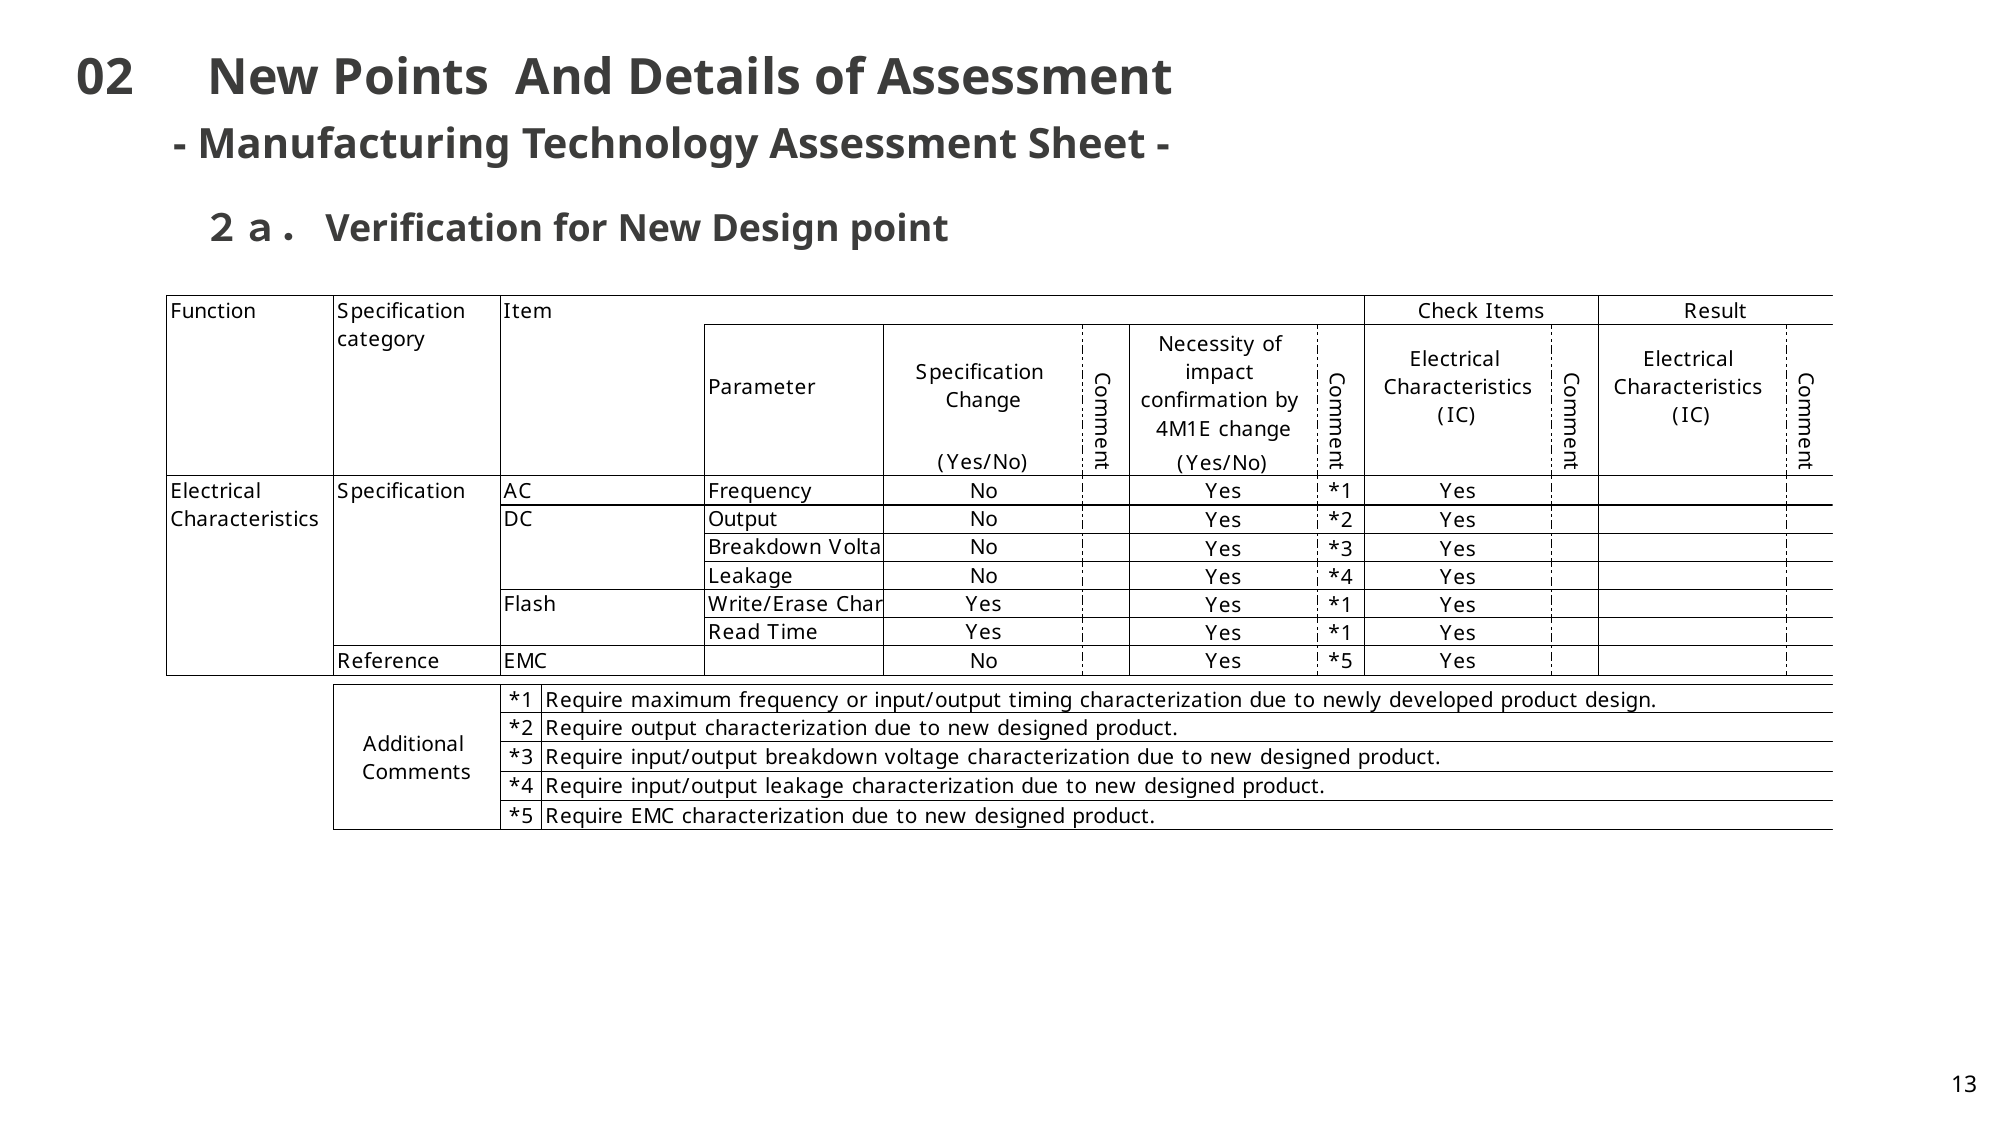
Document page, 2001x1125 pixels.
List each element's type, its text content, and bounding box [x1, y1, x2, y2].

text_box - Manufacturing Technology Assessment Sheet - [173, 122, 1994, 168]
text_box ２ａ．Verification for New Design point [189, 196, 965, 256]
picture [165, 294, 1834, 831]
title 02 New Points And Details of Assessment [0, 0, 2000, 123]
